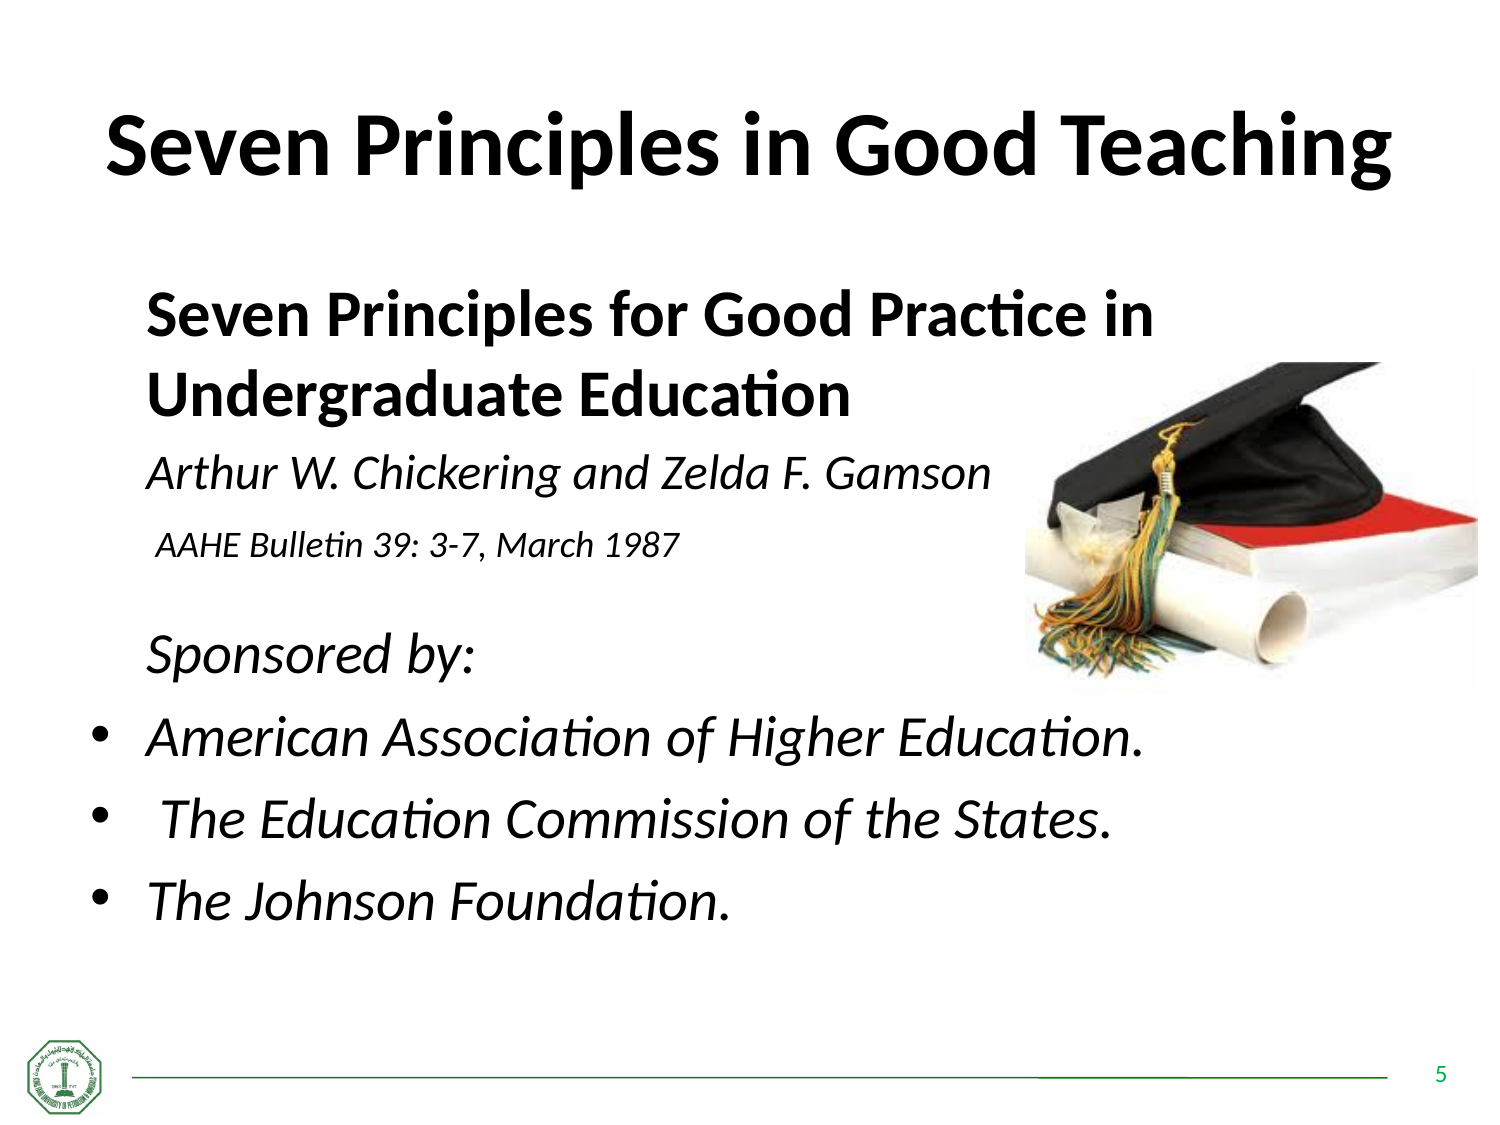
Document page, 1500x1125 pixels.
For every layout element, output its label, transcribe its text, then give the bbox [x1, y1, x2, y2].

picture [25, 1038, 110, 1117]
text_box AAHE Bulletin 39: 3-7, March 1987 [140, 512, 695, 573]
title Seven Principles in Good Teaching [75, 45, 1425, 233]
picture [1024, 362, 1478, 694]
slide_number 5 [1387, 1042, 1463, 1103]
list Seven Principles for Good Practice in Undergraduate Education Arthur W. Chickering and Zelda F. Gamson Sponsored by: American Association of Higher Education. The Education Commission of the States. The Johnson Foundation. [75, 262, 1425, 1005]
